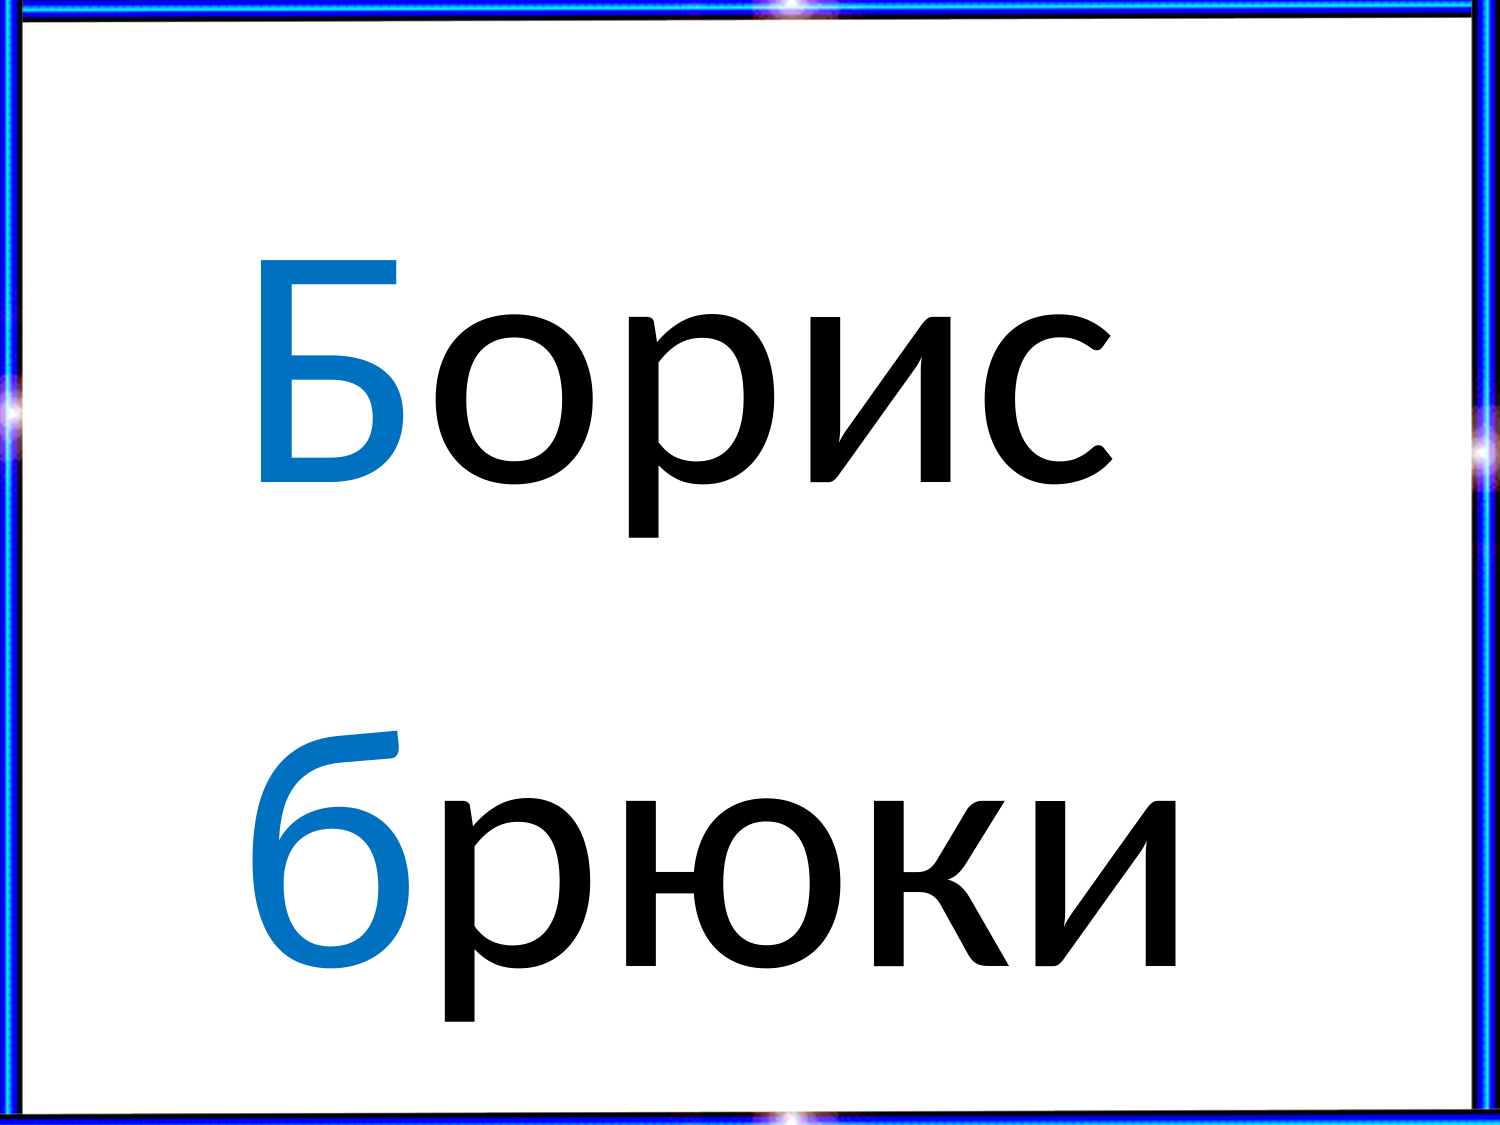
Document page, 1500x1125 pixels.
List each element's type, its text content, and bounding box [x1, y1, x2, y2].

list Борис брюки [222, 128, 1425, 426]
list Борис брюки [222, 450, 1425, 1005]
picture [0, 0, 1500, 1125]
